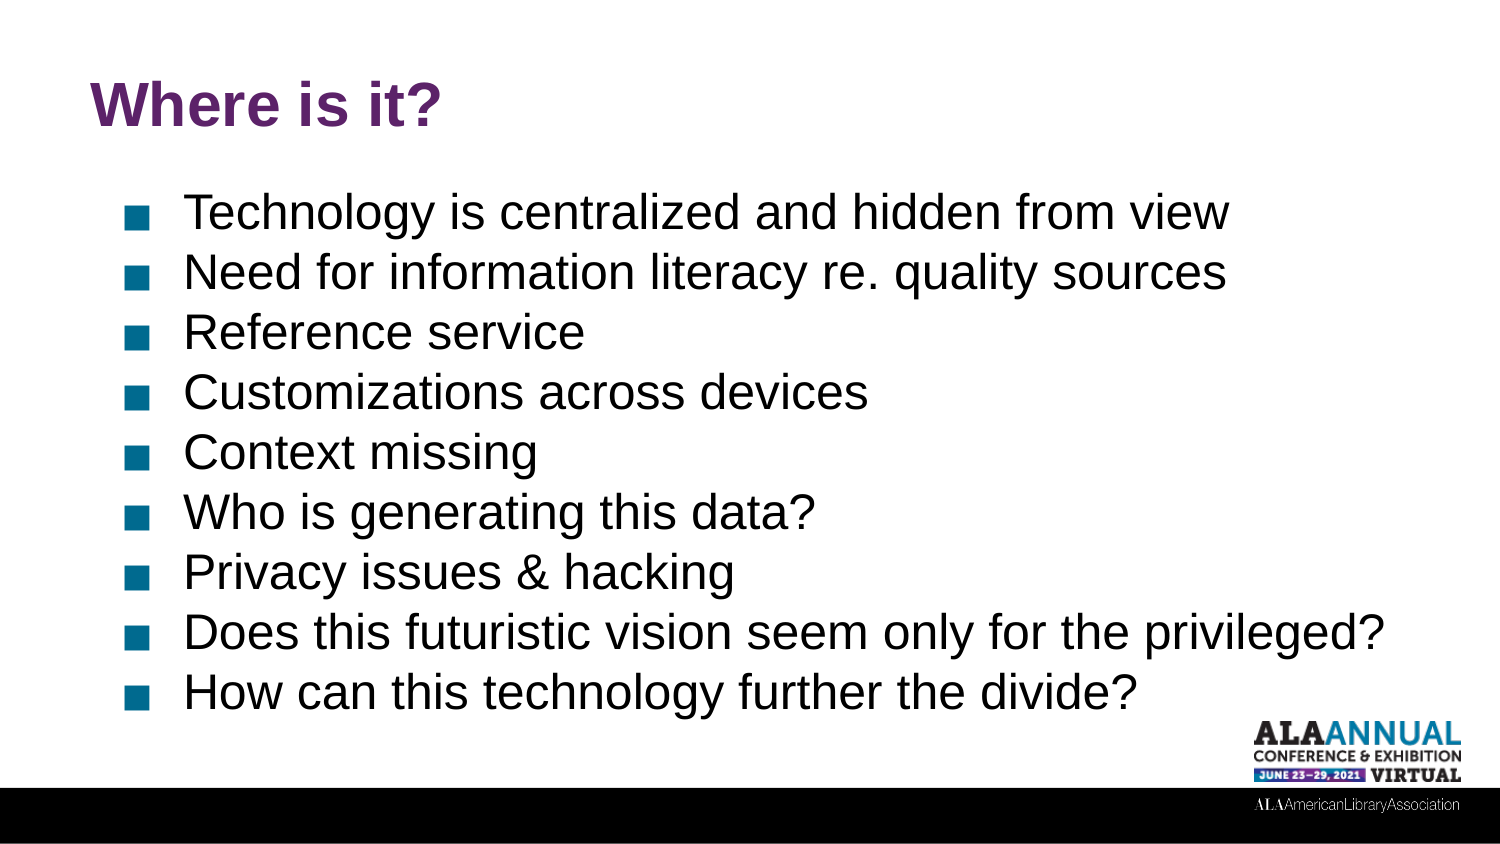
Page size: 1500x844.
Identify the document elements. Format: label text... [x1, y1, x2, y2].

picture [1254, 798, 1459, 813]
picture [1254, 721, 1461, 782]
picture [1451, 721, 1461, 741]
title Where is it? [75, 30, 1425, 172]
list Technology is centralized and hidden from view Need for information literacy re. quality sources Reference service Customizations across devices Context missing Who is generating this data? Privacy issues & hacking Does this futuristic vision seem only for the privileged? How can this technology further the divide? [93, 171, 1426, 754]
